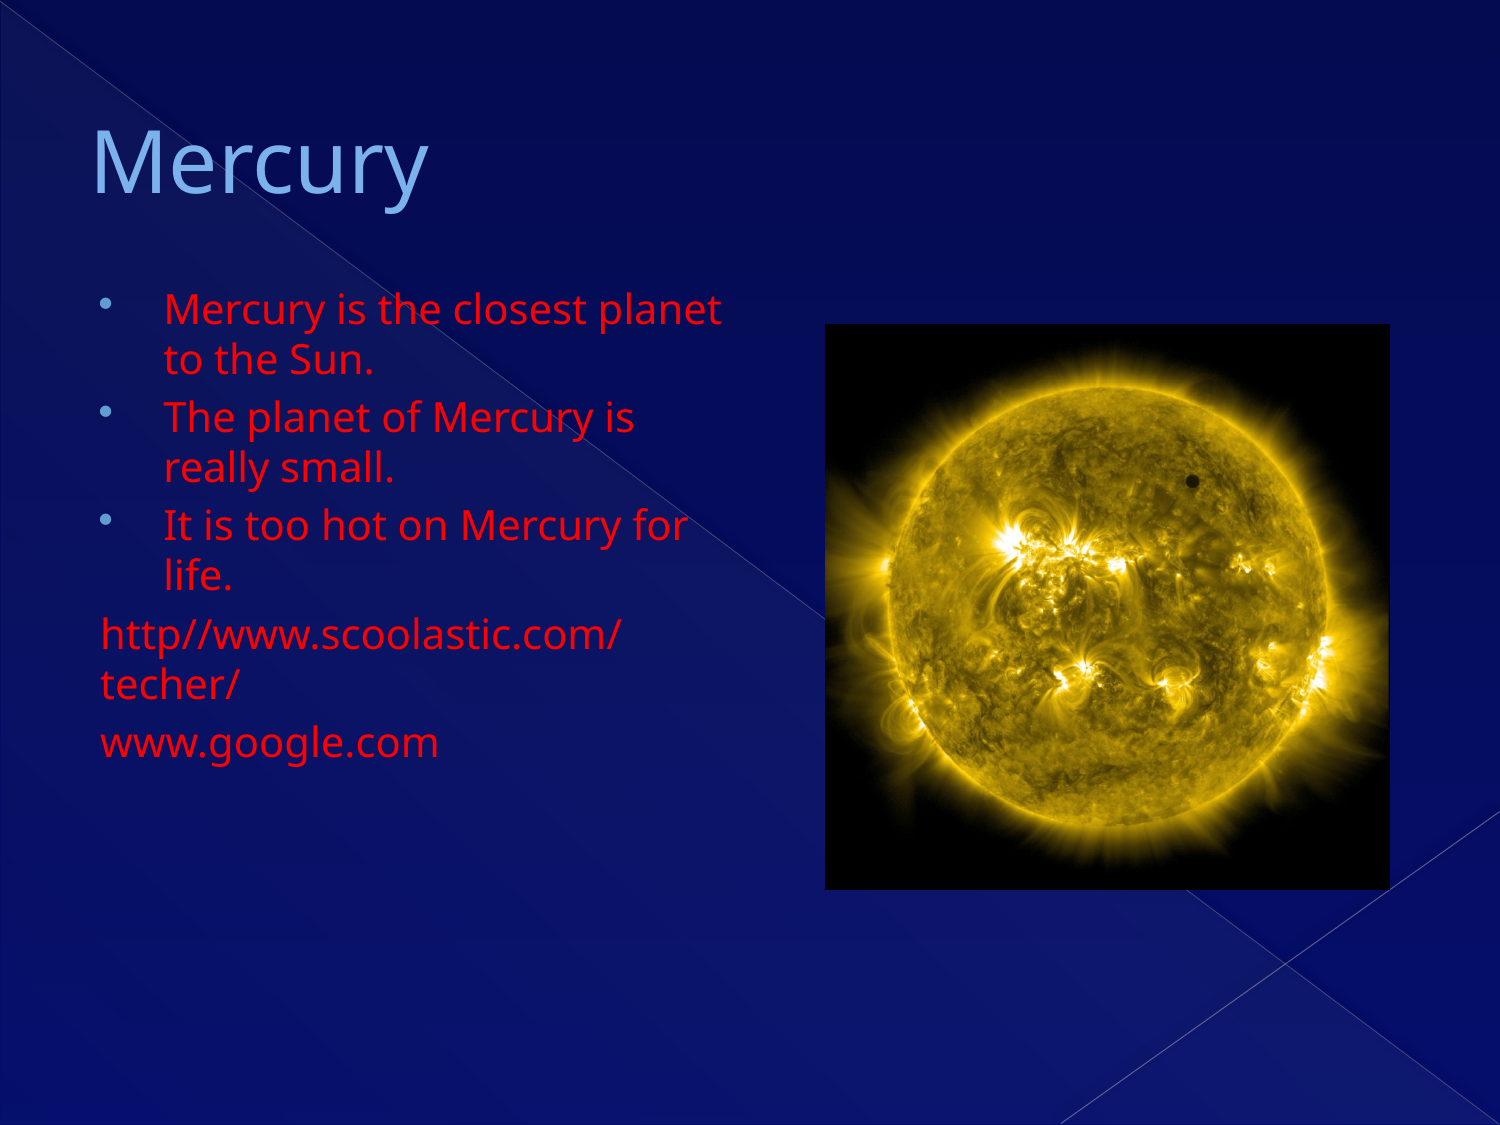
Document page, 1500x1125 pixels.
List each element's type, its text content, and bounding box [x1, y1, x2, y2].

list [824, 324, 1391, 891]
list Mercury is the closest planet to the Sun. The planet of Mercury is really small. It is too hot on Mercury for life. http//www.scoolastic.com/techer/ www.google.com [75, 275, 738, 1038]
title Mercury [75, 43, 1425, 274]
